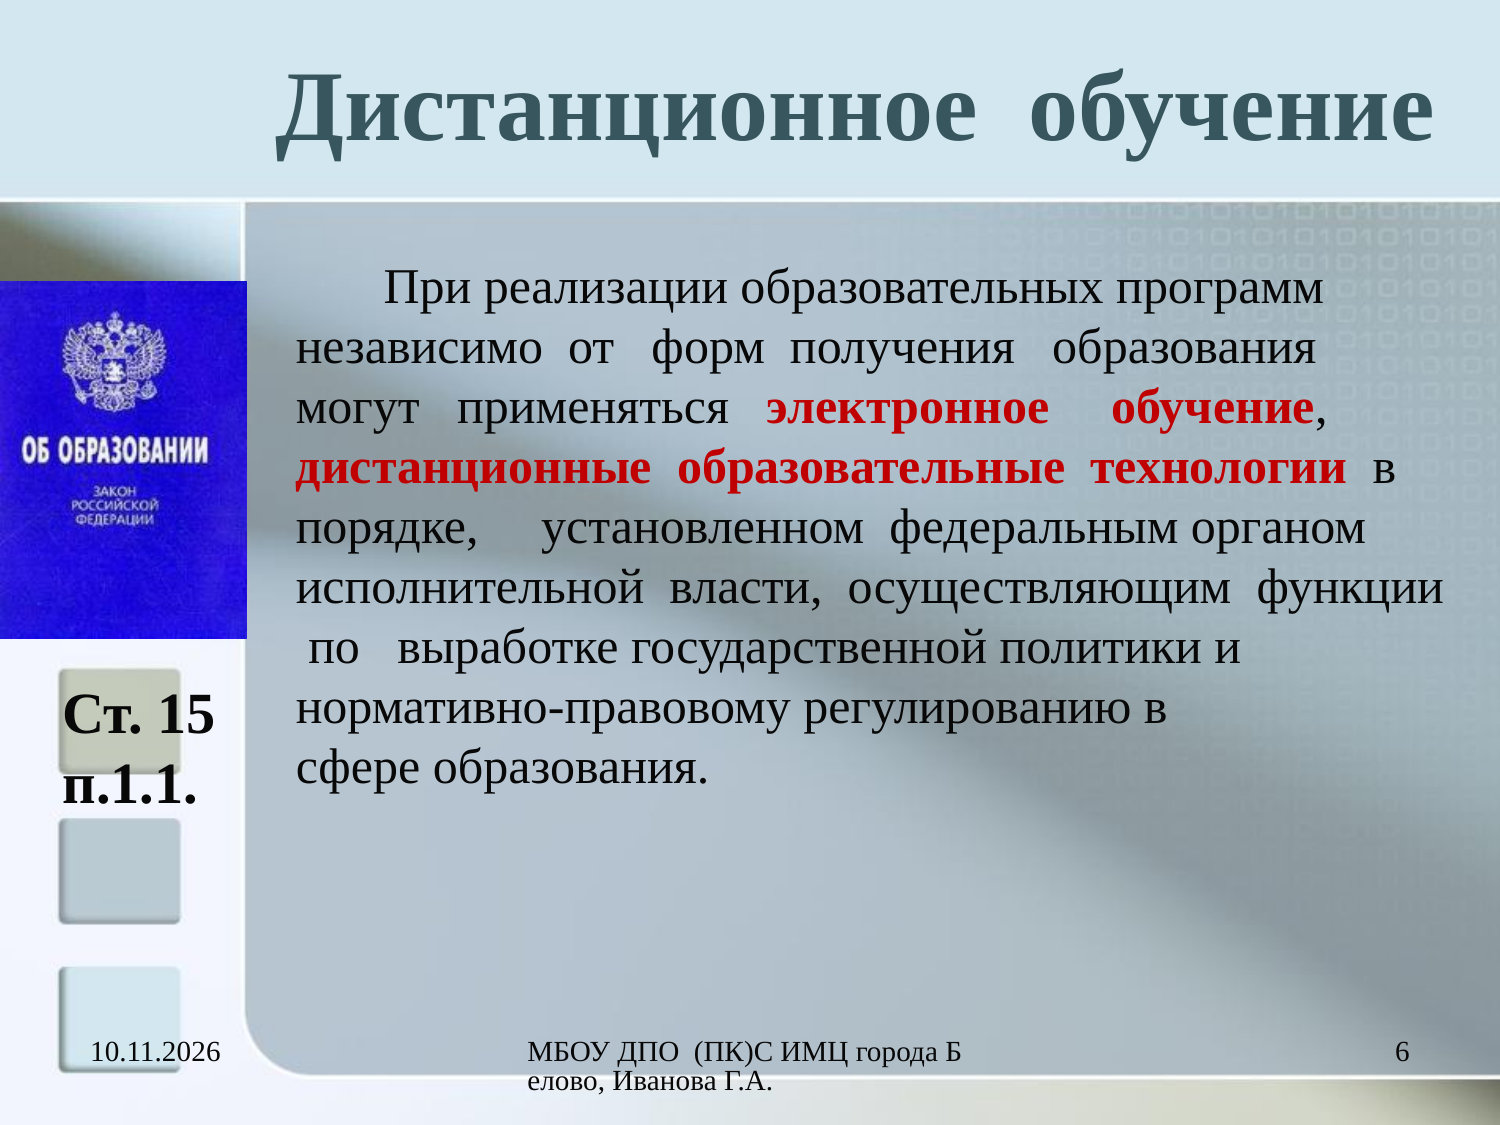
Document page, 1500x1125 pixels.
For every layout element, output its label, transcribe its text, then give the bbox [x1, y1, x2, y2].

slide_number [74, 1024, 426, 1103]
text_box Ст. 15 п.1.1. [47, 667, 231, 823]
slide_number 6 [1074, 1024, 1426, 1103]
picture [0, 0, 1500, 1125]
title Дистанционное обучение [249, 12, 1462, 188]
text_box При реализации образовательных программ независимо от форм получения образования могут применяться электронное обучение, дистанционные образовательные технологии в порядке, установленном федеральным органом исполнительной власти, осуществляющим функции по выработке государственной политики и нормативно-правовому регулированию в сфере образования. [281, 246, 1465, 861]
footer МБОУ ДПО (ПК)С ИМЦ города Белово, Иванова Г.А. [512, 1024, 988, 1103]
